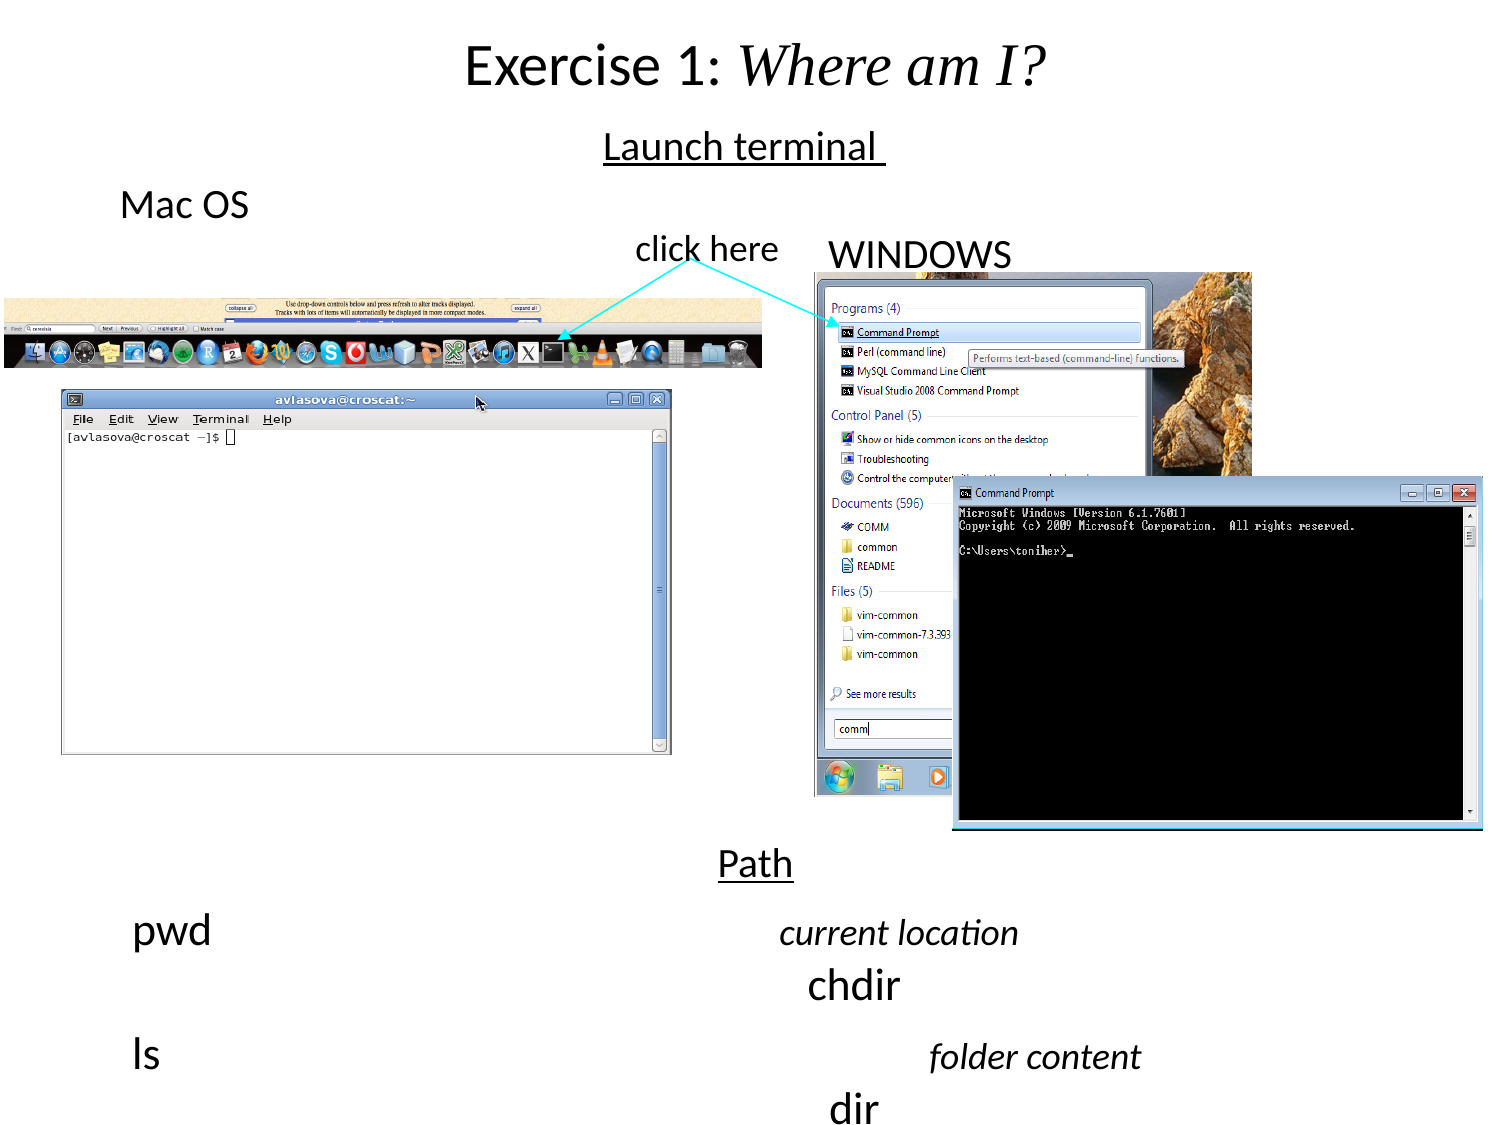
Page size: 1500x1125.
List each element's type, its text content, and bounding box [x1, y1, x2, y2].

picture [3, 298, 763, 368]
text_box click here [621, 217, 792, 269]
title Exercise 1: Where am I? [81, 14, 1431, 109]
picture [61, 389, 672, 756]
text_box Path pwd current location chdir ls folder content dir [82, 832, 1402, 1125]
list Launch terminal Mac OS WINDOWS [82, 111, 1402, 422]
picture [812, 271, 1484, 831]
